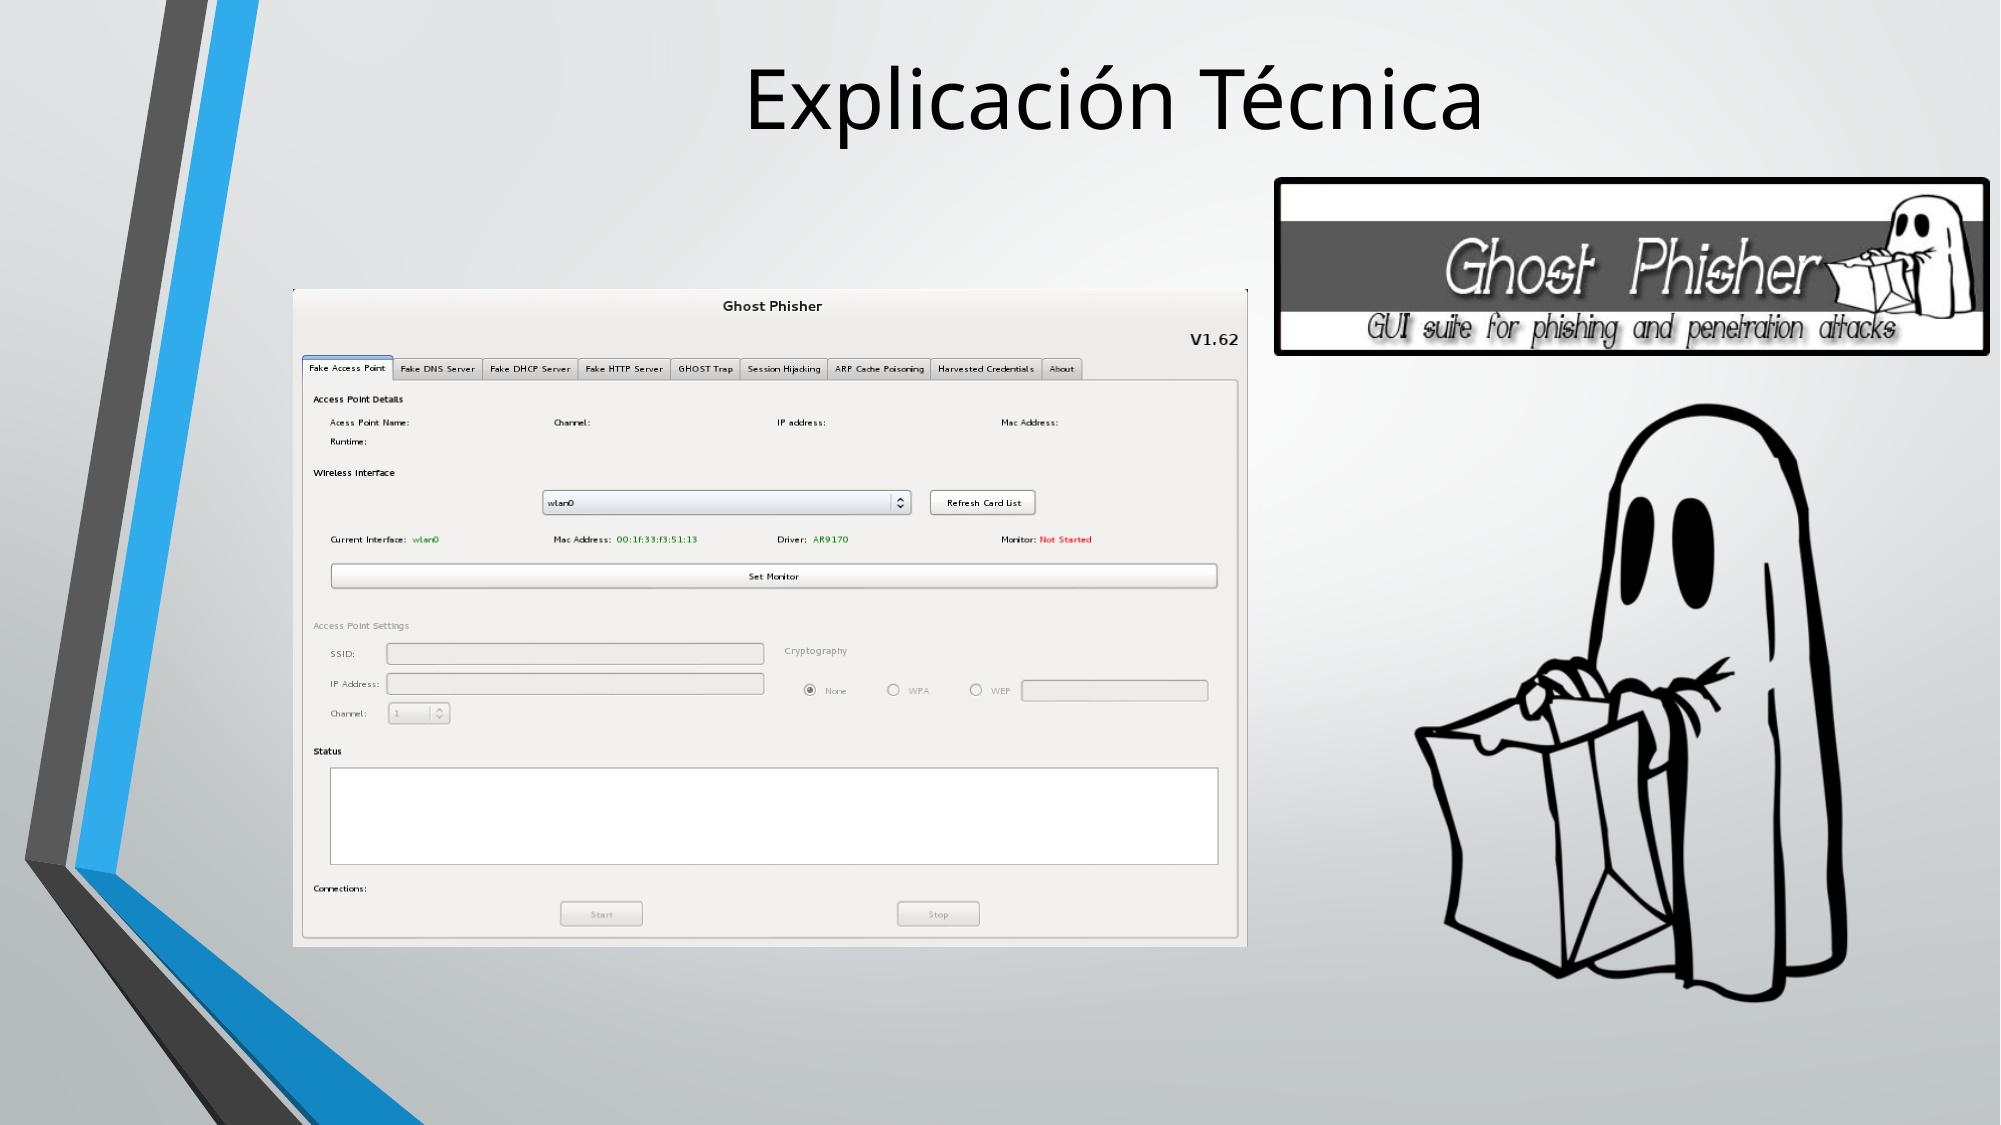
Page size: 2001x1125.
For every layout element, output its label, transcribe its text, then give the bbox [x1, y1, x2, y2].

title Explicación Técnica [293, 0, 1937, 240]
picture [293, 289, 1249, 948]
picture [1274, 176, 1990, 356]
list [1409, 399, 1855, 1011]
